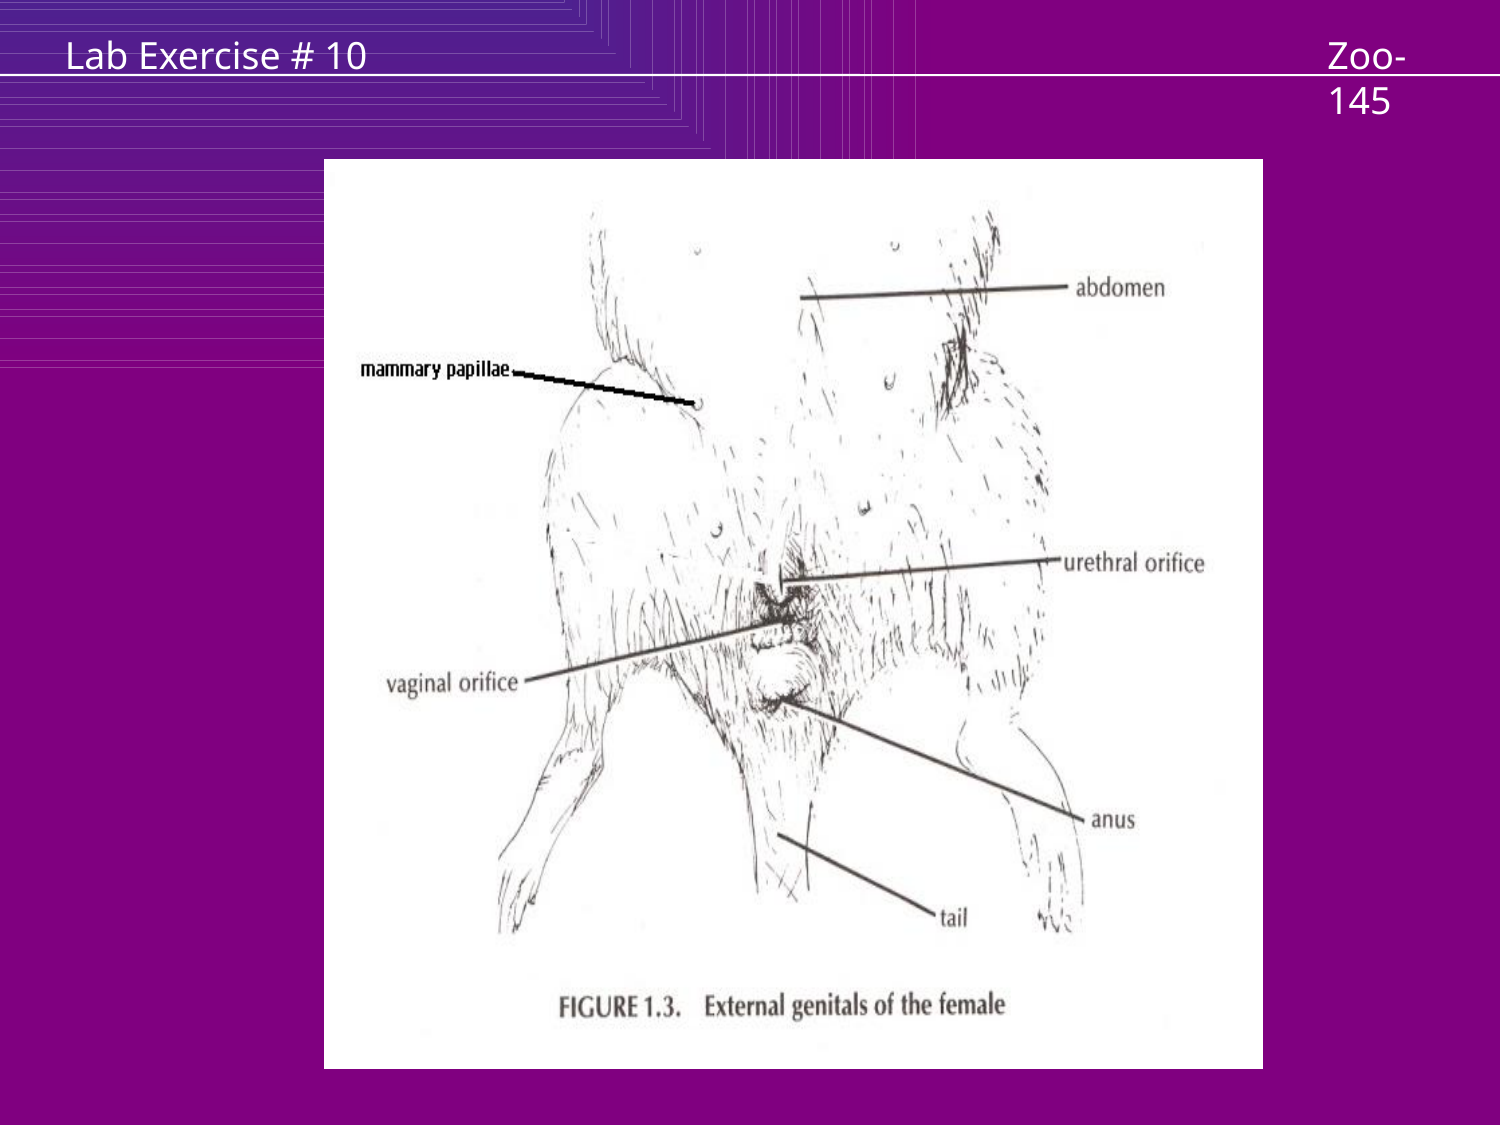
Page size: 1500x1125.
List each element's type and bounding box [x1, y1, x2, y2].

picture [324, 159, 1263, 1070]
text_box [0, 24, 1500, 86]
